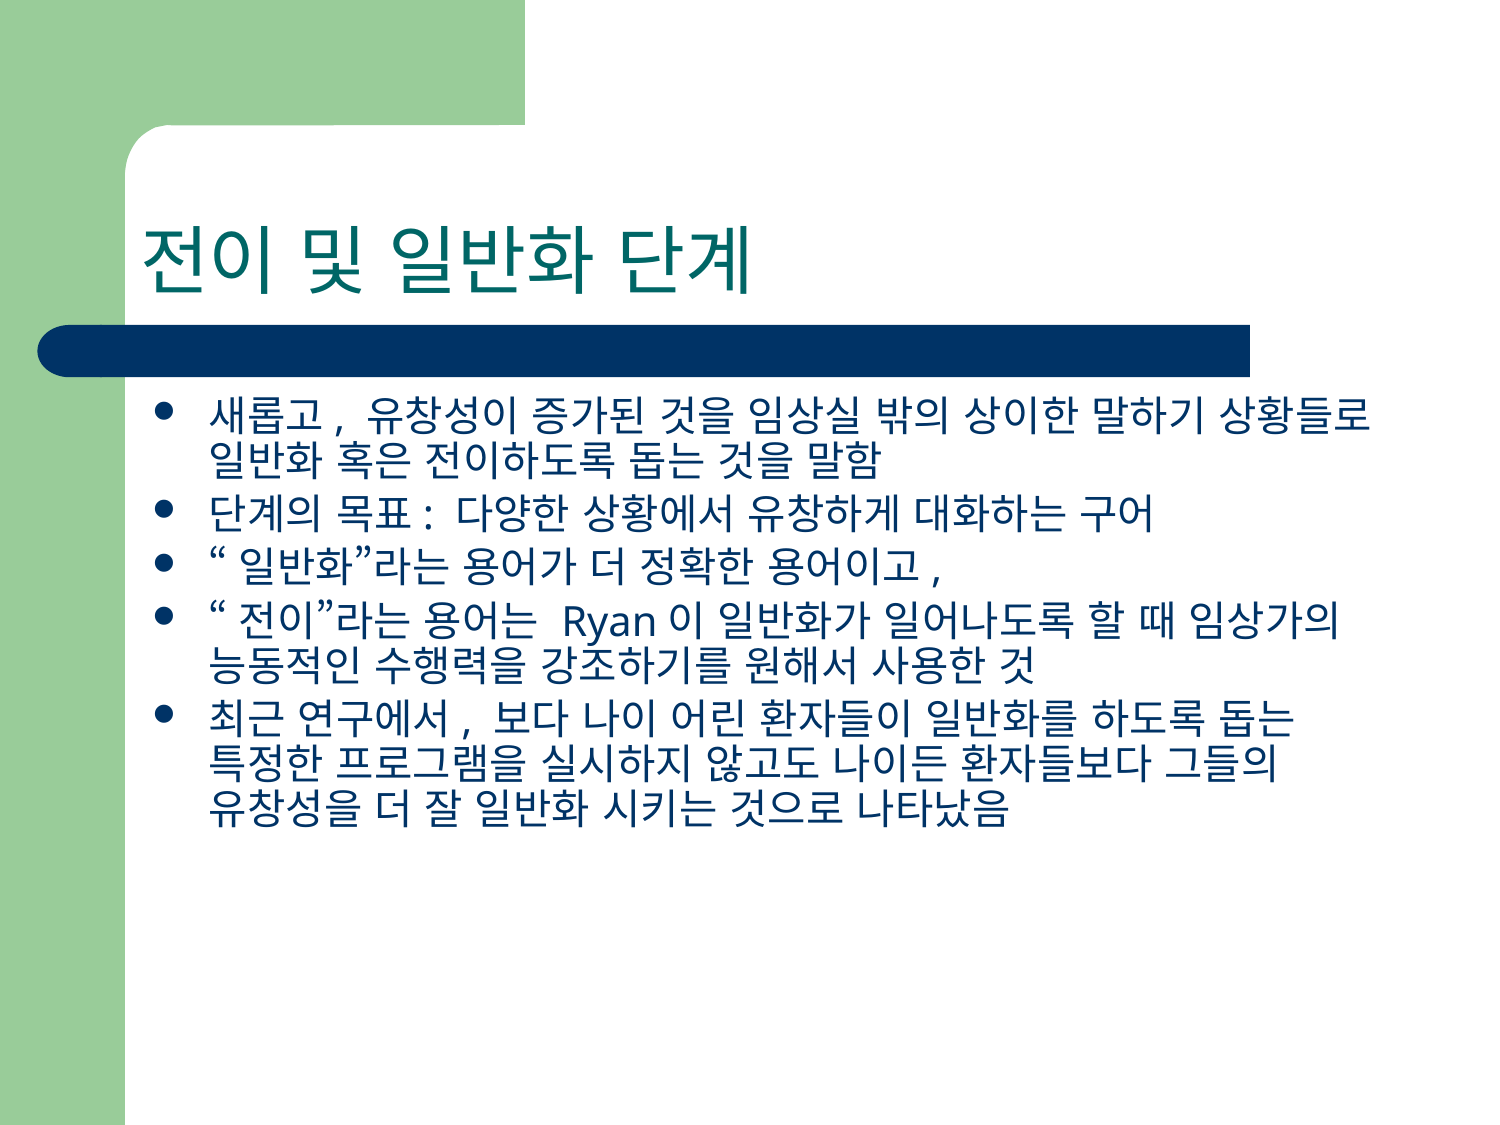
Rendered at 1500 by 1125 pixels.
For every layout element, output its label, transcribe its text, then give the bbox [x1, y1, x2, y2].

list 새롭고, 유창성이 증가된 것을 임상실 밖의 상이한 말하기 상황들로 일반화 혹은 전이하도록 돕는 것을 말함 단계의 목표: 다양한 상황에서 유창하게 대화하는 구어 “일반화”라는 용어가 더 정확한 용어이고, “전이”라는 용어는 Ryan이 일반화가 일어나도록 할 때 임상가의 능동적인 수행력을 강조하기를 원해서 사용한 것 최근 연구에서, 보다 나이 어린 환자들이 일반화를 하도록 돕는 특정한 프로그램을 실시하지 않고도 나이든 환자들보다 그들의 유창성을 더 잘 일반화 시키는 것으로 나타났음 [137, 387, 1400, 999]
title 전이 및 일반화 단계 [124, 124, 1426, 313]
